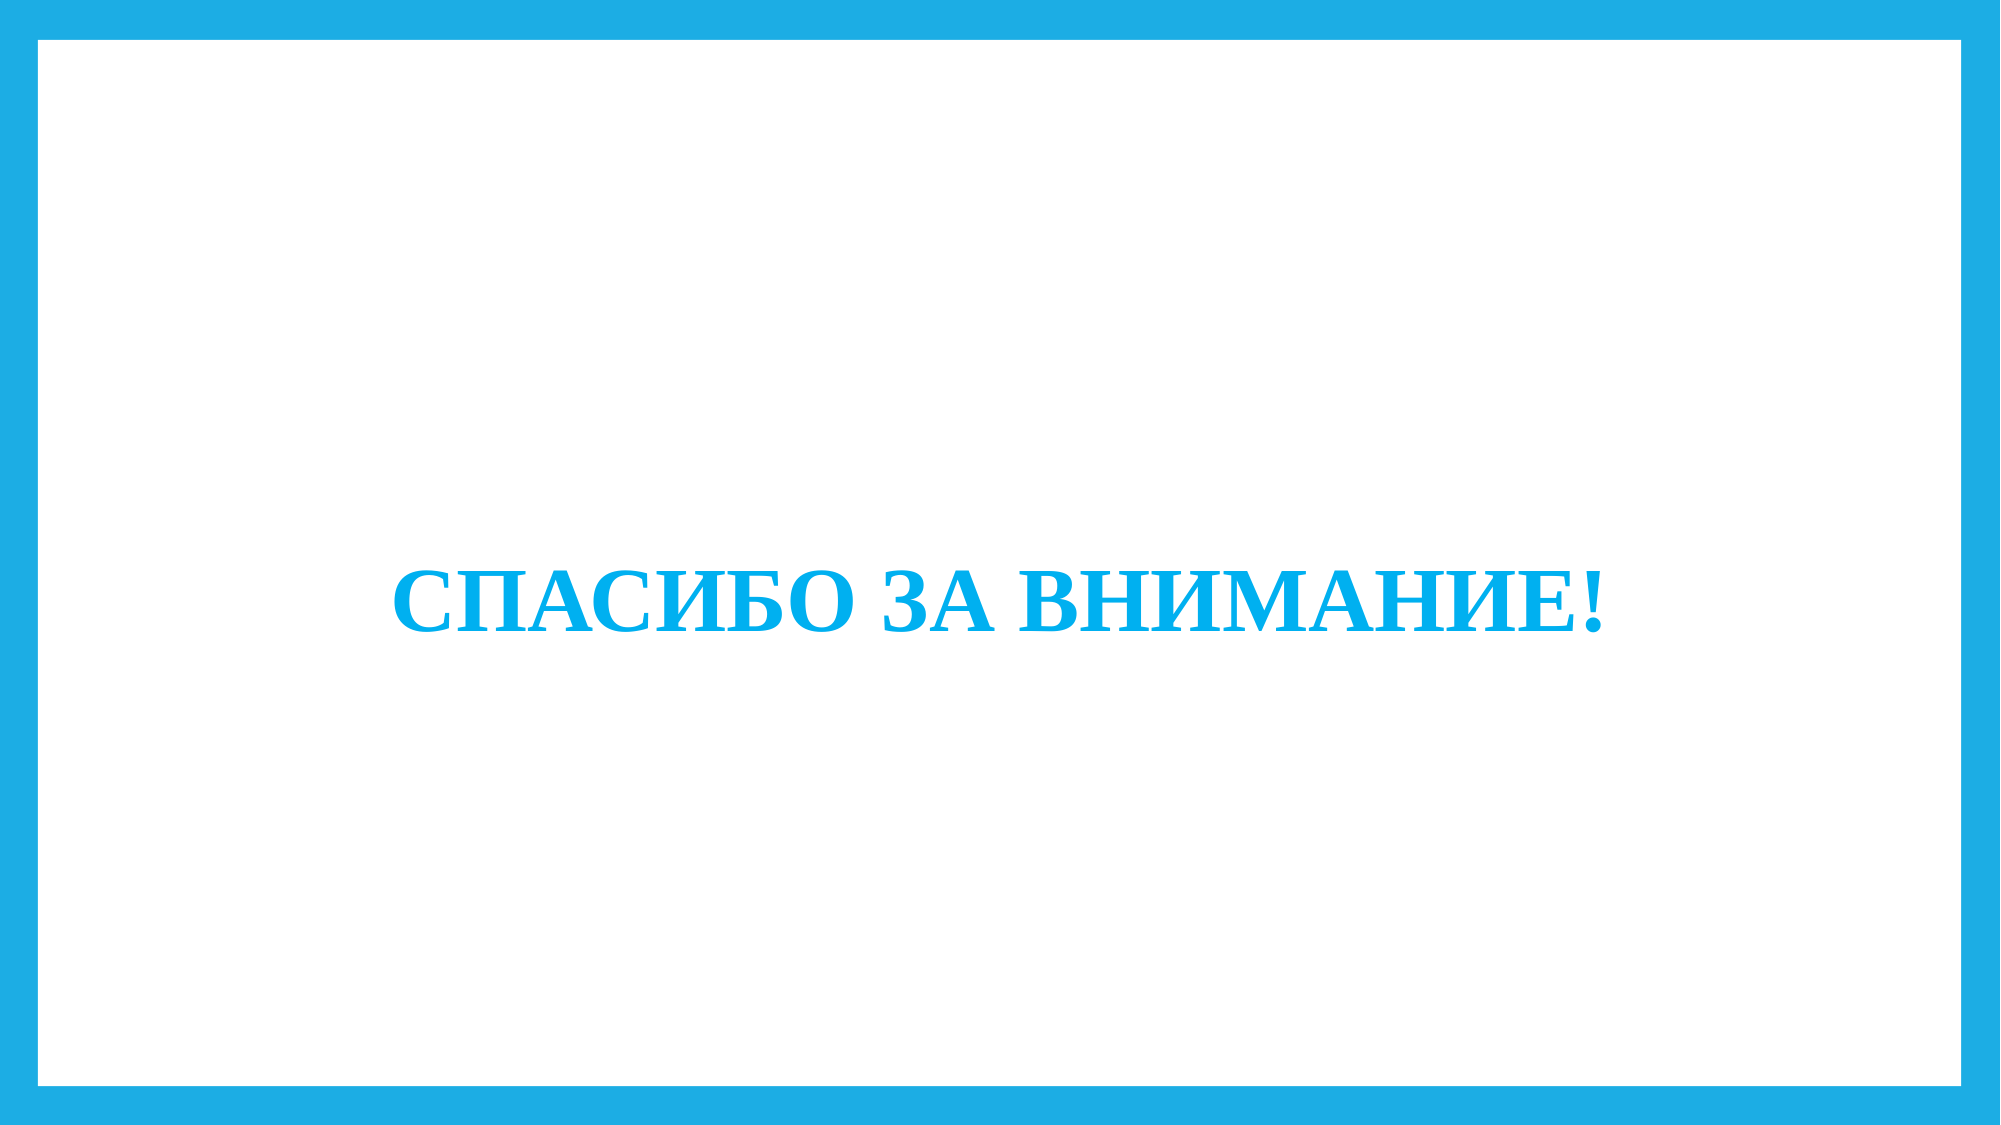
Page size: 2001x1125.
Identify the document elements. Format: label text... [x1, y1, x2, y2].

text_box СПАСИБО ЗА ВНИМАНИЕ! [39, 532, 1960, 657]
